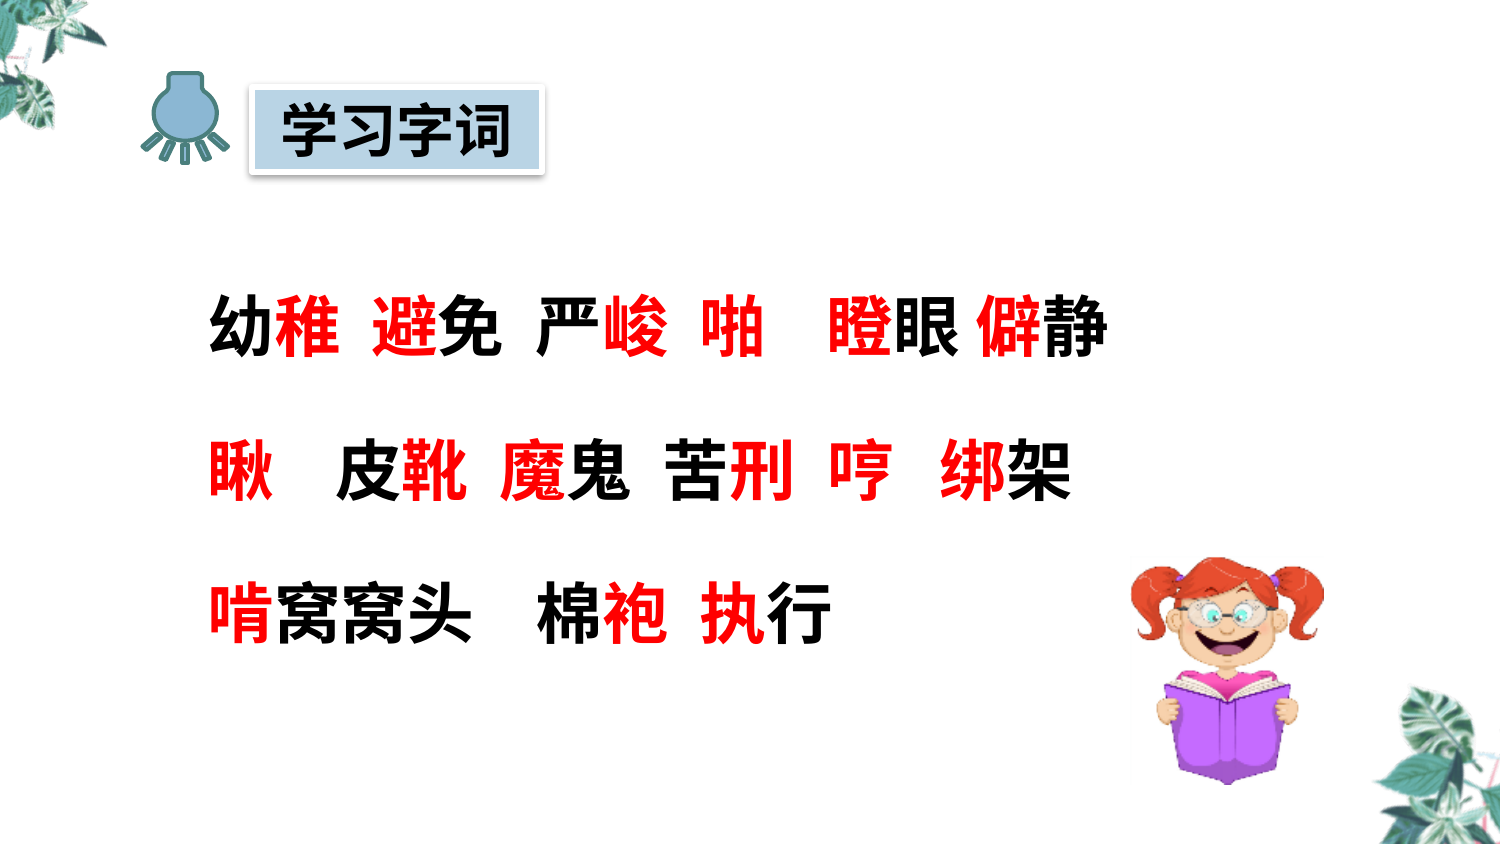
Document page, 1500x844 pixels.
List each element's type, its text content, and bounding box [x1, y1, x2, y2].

text_box 学习字词 [249, 84, 545, 175]
text_box 幼稚 避免 严峻 啪 瞪眼 僻静 瞅 皮靴 魔鬼 苦刑 哼 绑架 啃窝窝头 棉袍 执行 [142, 213, 1372, 660]
text_box [140, 71, 231, 165]
picture [0, 0, 148, 167]
picture [1130, 556, 1500, 844]
